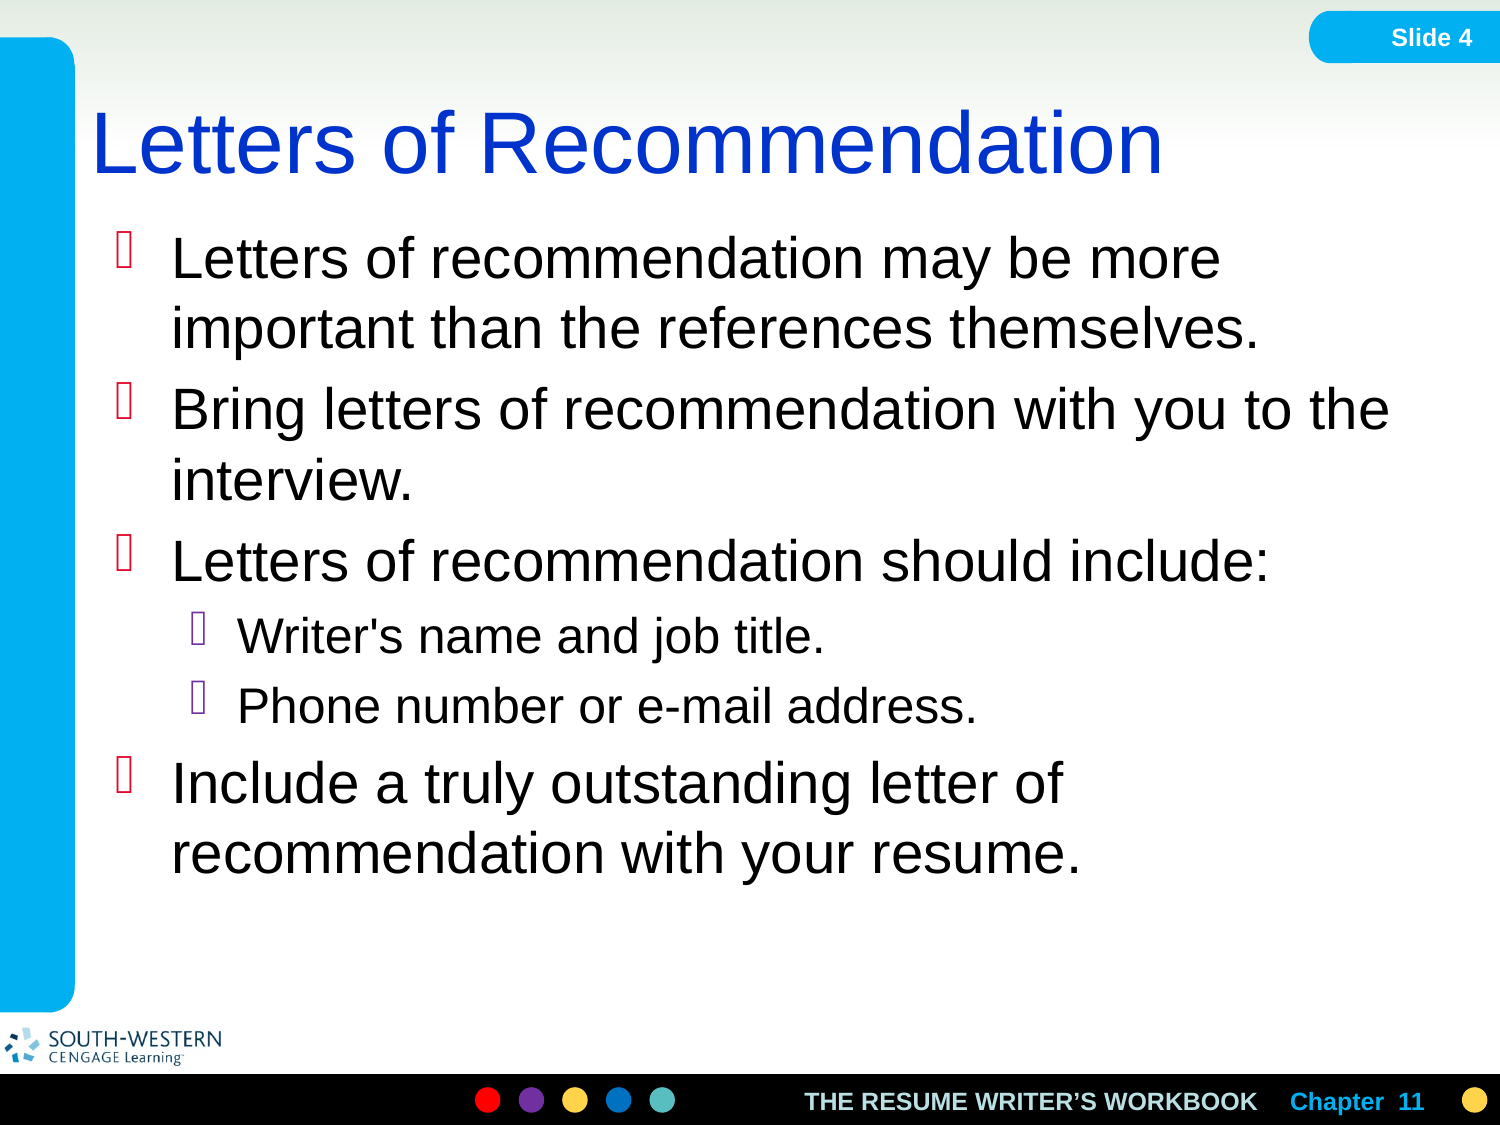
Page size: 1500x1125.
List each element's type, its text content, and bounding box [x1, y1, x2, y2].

slide_number Slide 4 [1312, 13, 1488, 93]
footer Chapter 11 [1274, 1075, 1476, 1125]
picture [0, 1022, 225, 1073]
list Letters of recommendation may be more important than the references themselves. Bring letters of recommendation with you to the interview. Letters of recommendation should include: Writer's name and job title. Phone number or e-mail address. Include a truly outstanding letter of recommendation with your resume. [99, 212, 1451, 956]
title Letters of Recommendation [74, 44, 1426, 233]
